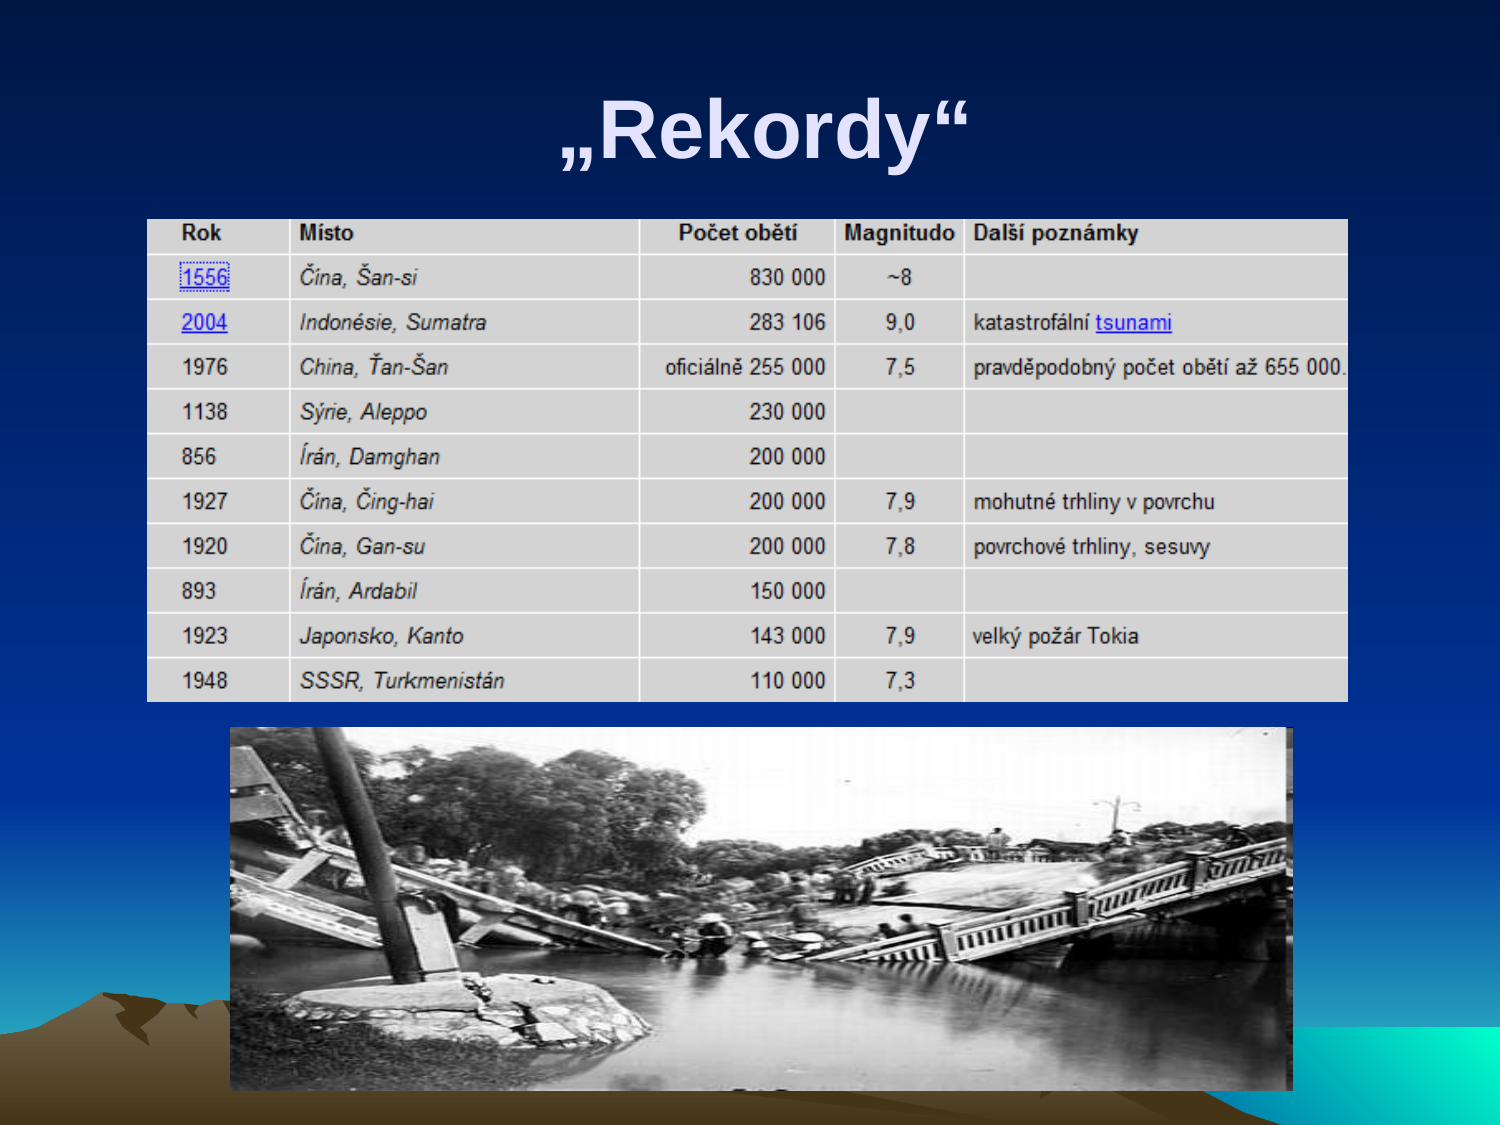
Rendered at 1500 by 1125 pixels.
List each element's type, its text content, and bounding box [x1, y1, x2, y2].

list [147, 219, 1348, 702]
title „Rekordy“ [64, 30, 1024, 219]
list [229, 727, 1293, 1091]
